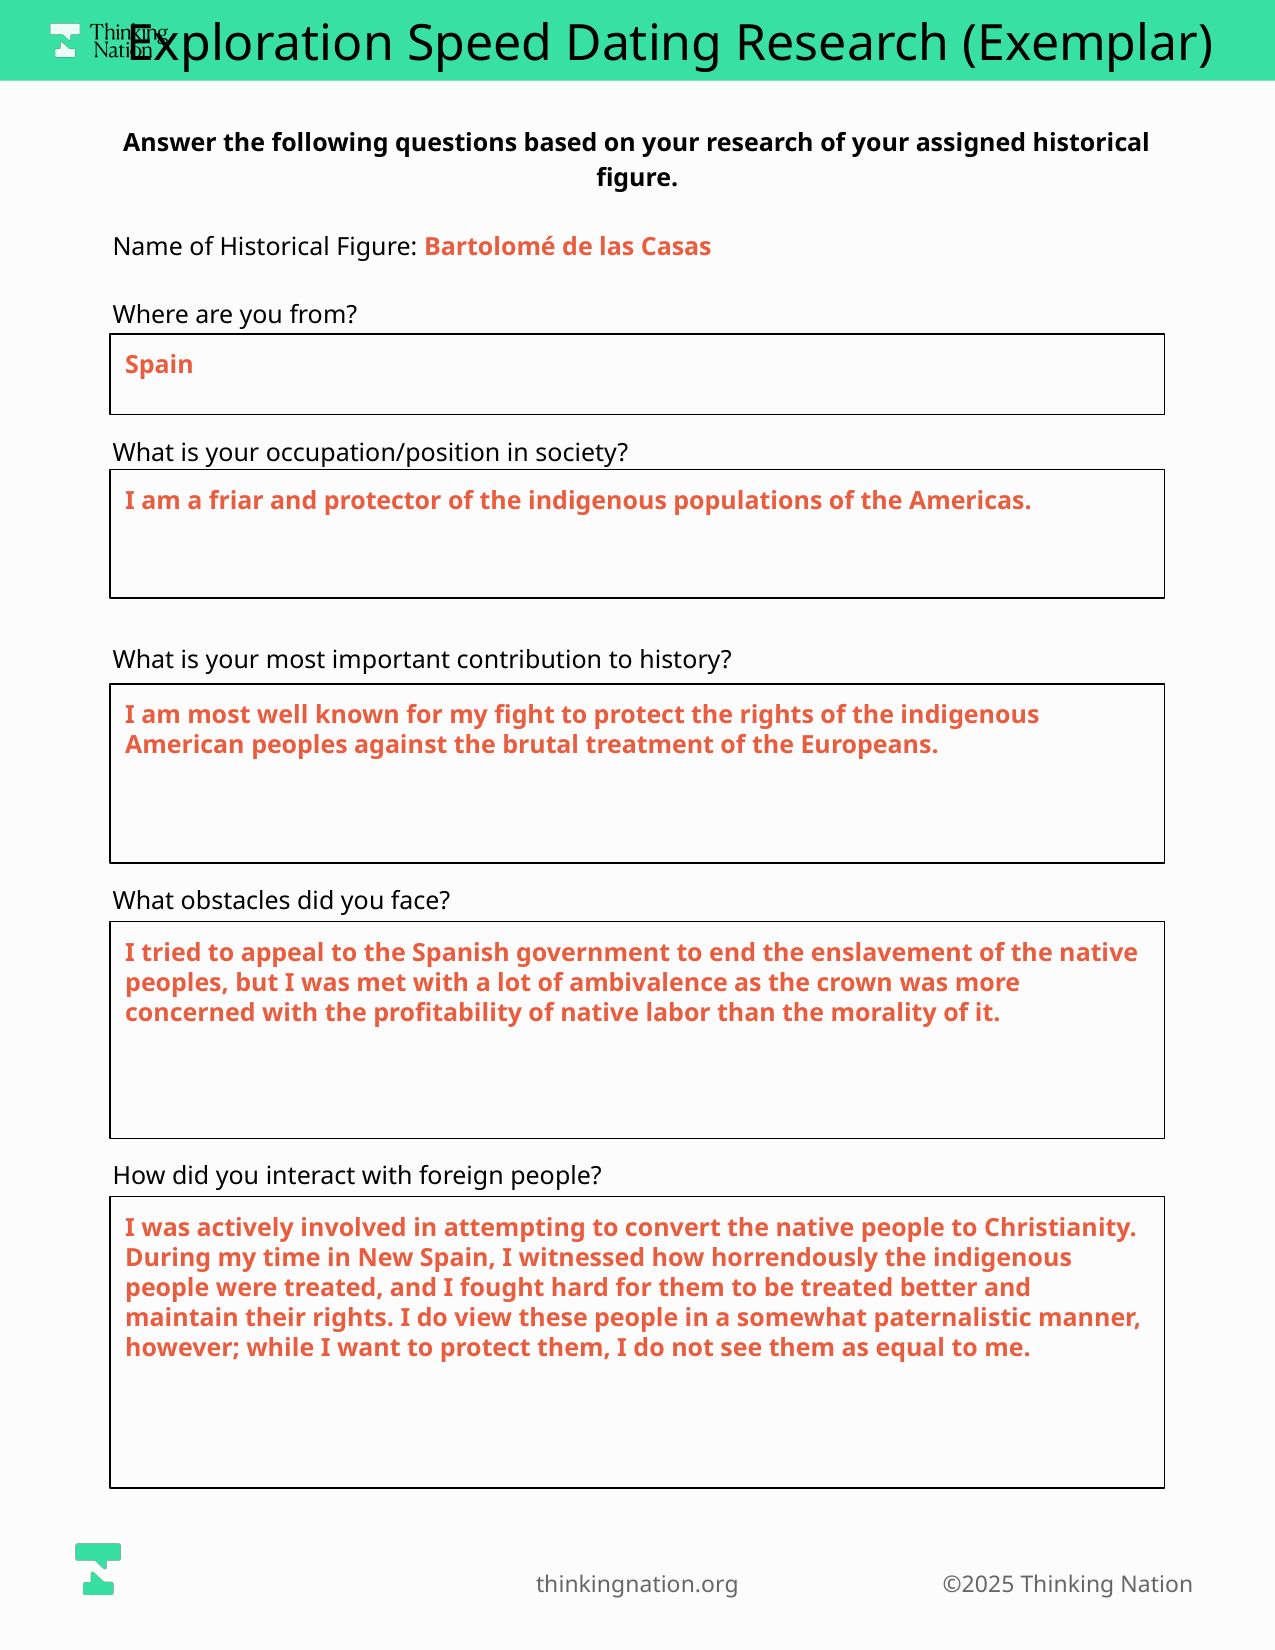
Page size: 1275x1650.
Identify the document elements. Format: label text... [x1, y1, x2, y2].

picture [36, 12, 172, 69]
text_box Exploration Speed Dating Research (Exemplar) [0, 0, 1275, 81]
text_box Spain [110, 333, 1165, 415]
text_box ©2025 Thinking Nation [1178, 1553, 1210, 1605]
text_box Answer the following questions based on your research of your assigned historical figure. Name of Historical Figure: Bartolomé de las Casas Where are you from? What is your occupation/position in society? What is your most important contribution to history? What obstacles did you face? How did you interact with foreign people? [97, 107, 1178, 1650]
text_box I was actively involved in attempting to convert the native people to Christianity. During my time in New Spain, I witnessed how horrendously the indigenous people were treated, and I fought hard for them to be treated better and maintain their rights. I do view these people in a somewhat paternalistic manner, however; while I want to protect them, I do not see them as equal to me. [110, 1196, 1165, 1489]
picture [62, 1533, 134, 1605]
text_box I am a friar and protector of the indigenous populations of the Americas. [110, 469, 1165, 598]
text_box I tried to appeal to the Spanish government to end the enslavement of the native peoples, but I was met with a lot of ambivalence as the crown was more concerned with the profitability of native labor than the morality of it. [110, 921, 1165, 1139]
text_box I am most well known for my fight to protect the rights of the indigenous American peoples against the brutal treatment of the Europeans. [110, 683, 1165, 863]
